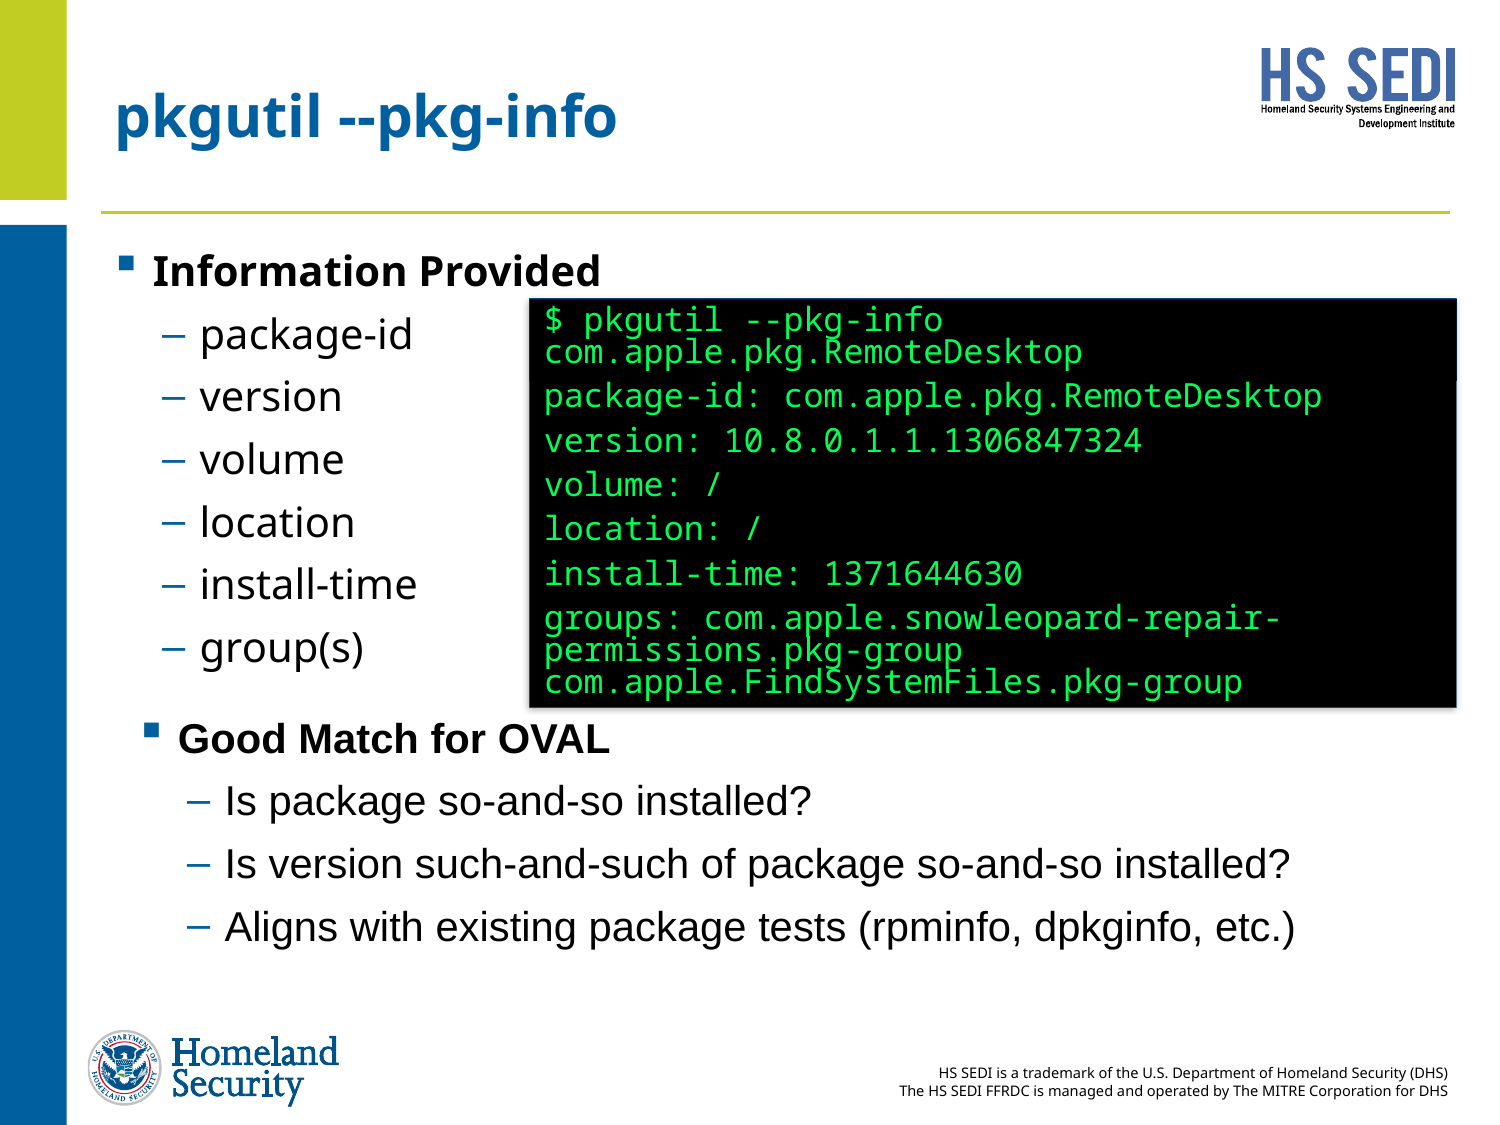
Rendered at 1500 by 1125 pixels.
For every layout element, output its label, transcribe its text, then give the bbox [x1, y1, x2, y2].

list Information Provided package-id version volume location install-time group(s) [99, 237, 1450, 684]
title pkgutil --pkg-info [99, 45, 1248, 188]
text_box $ pkgutil --pkg-info com.apple.pkg.RemoteDesktop package-id: com.apple.pkg.RemoteDesktop version: 10.8.0.1.1.1306847324 volume: / location: / install-time: 1371644630 groups: com.apple.snowleopard-repair-permissions.pkg-group com.apple.FindSystemFiles.pkg-group [529, 298, 1457, 708]
text_box Good Match for OVAL Is package so-and-so installed? Is version such-and-such of package so-and-so installed? Aligns with existing package tests (rpminfo, dpkginfo, etc.) [124, 703, 1475, 971]
